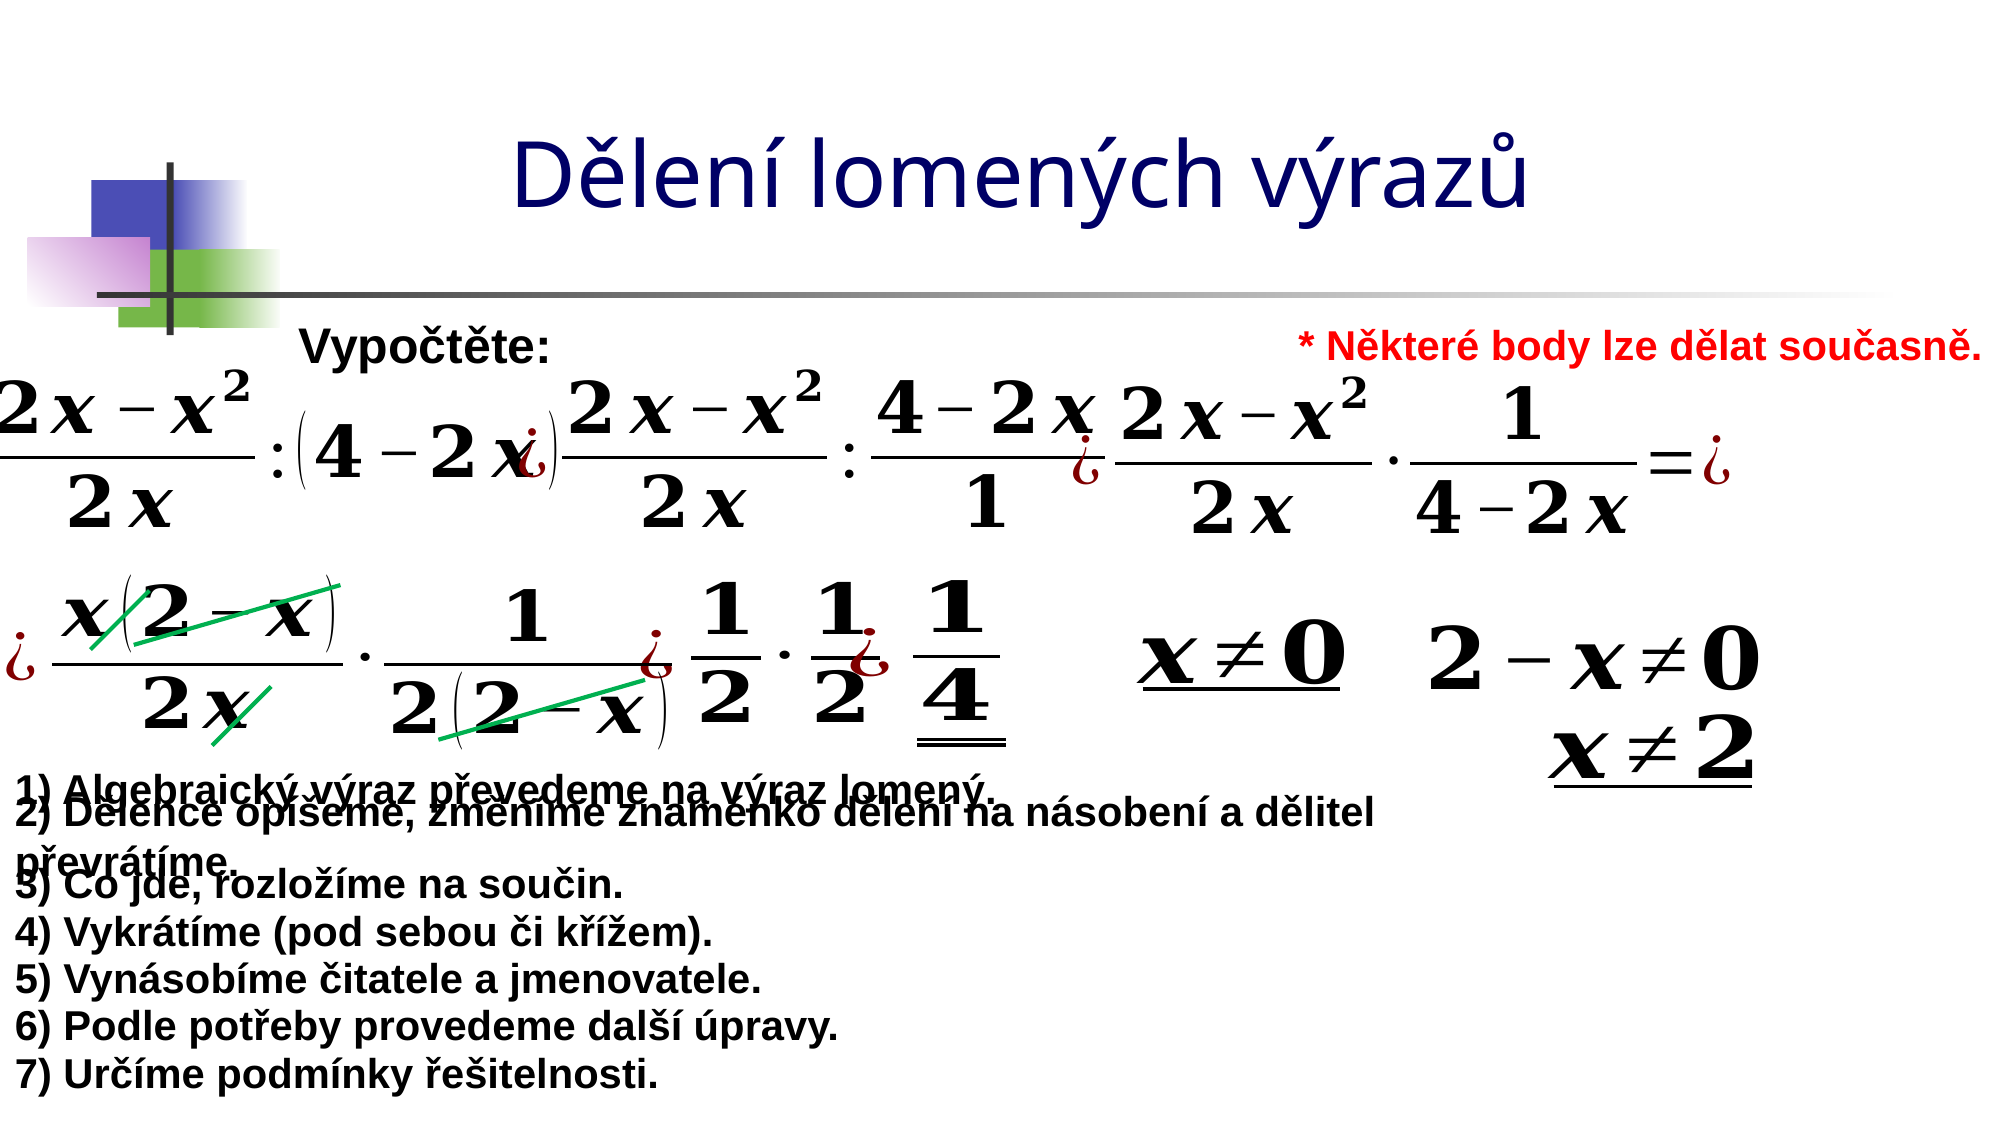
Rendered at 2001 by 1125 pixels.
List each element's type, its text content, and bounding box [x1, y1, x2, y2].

text_box 1) Algebraický výraz převedeme na výraz lomený. [0, 758, 1034, 805]
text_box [211, 686, 272, 746]
title Dělení lomených výrazů [416, 113, 1627, 228]
text_box 6) Podle potřeby provedeme další úpravy. [0, 994, 871, 1041]
text_box 2) Dělence opíšeme, změníme znaménko dělení na násobení a dělitel převrátíme. [0, 805, 1627, 865]
text_box Vypočtěte: [258, 302, 593, 386]
text_box 7) Určíme podmínky řešitelnosti. [0, 1041, 1061, 1102]
text_box 5) Vynásobíme čitatele a jmenovatele. [0, 947, 919, 1007]
text_box * Některé body lze dělat současně. [1283, 314, 2000, 374]
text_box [438, 679, 646, 740]
text_box 3) Co jde, rozložíme na součin. [0, 865, 693, 899]
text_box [133, 584, 341, 646]
text_box 4) Vykrátíme (pod sebou či křížem). [0, 899, 919, 947]
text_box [90, 590, 150, 650]
